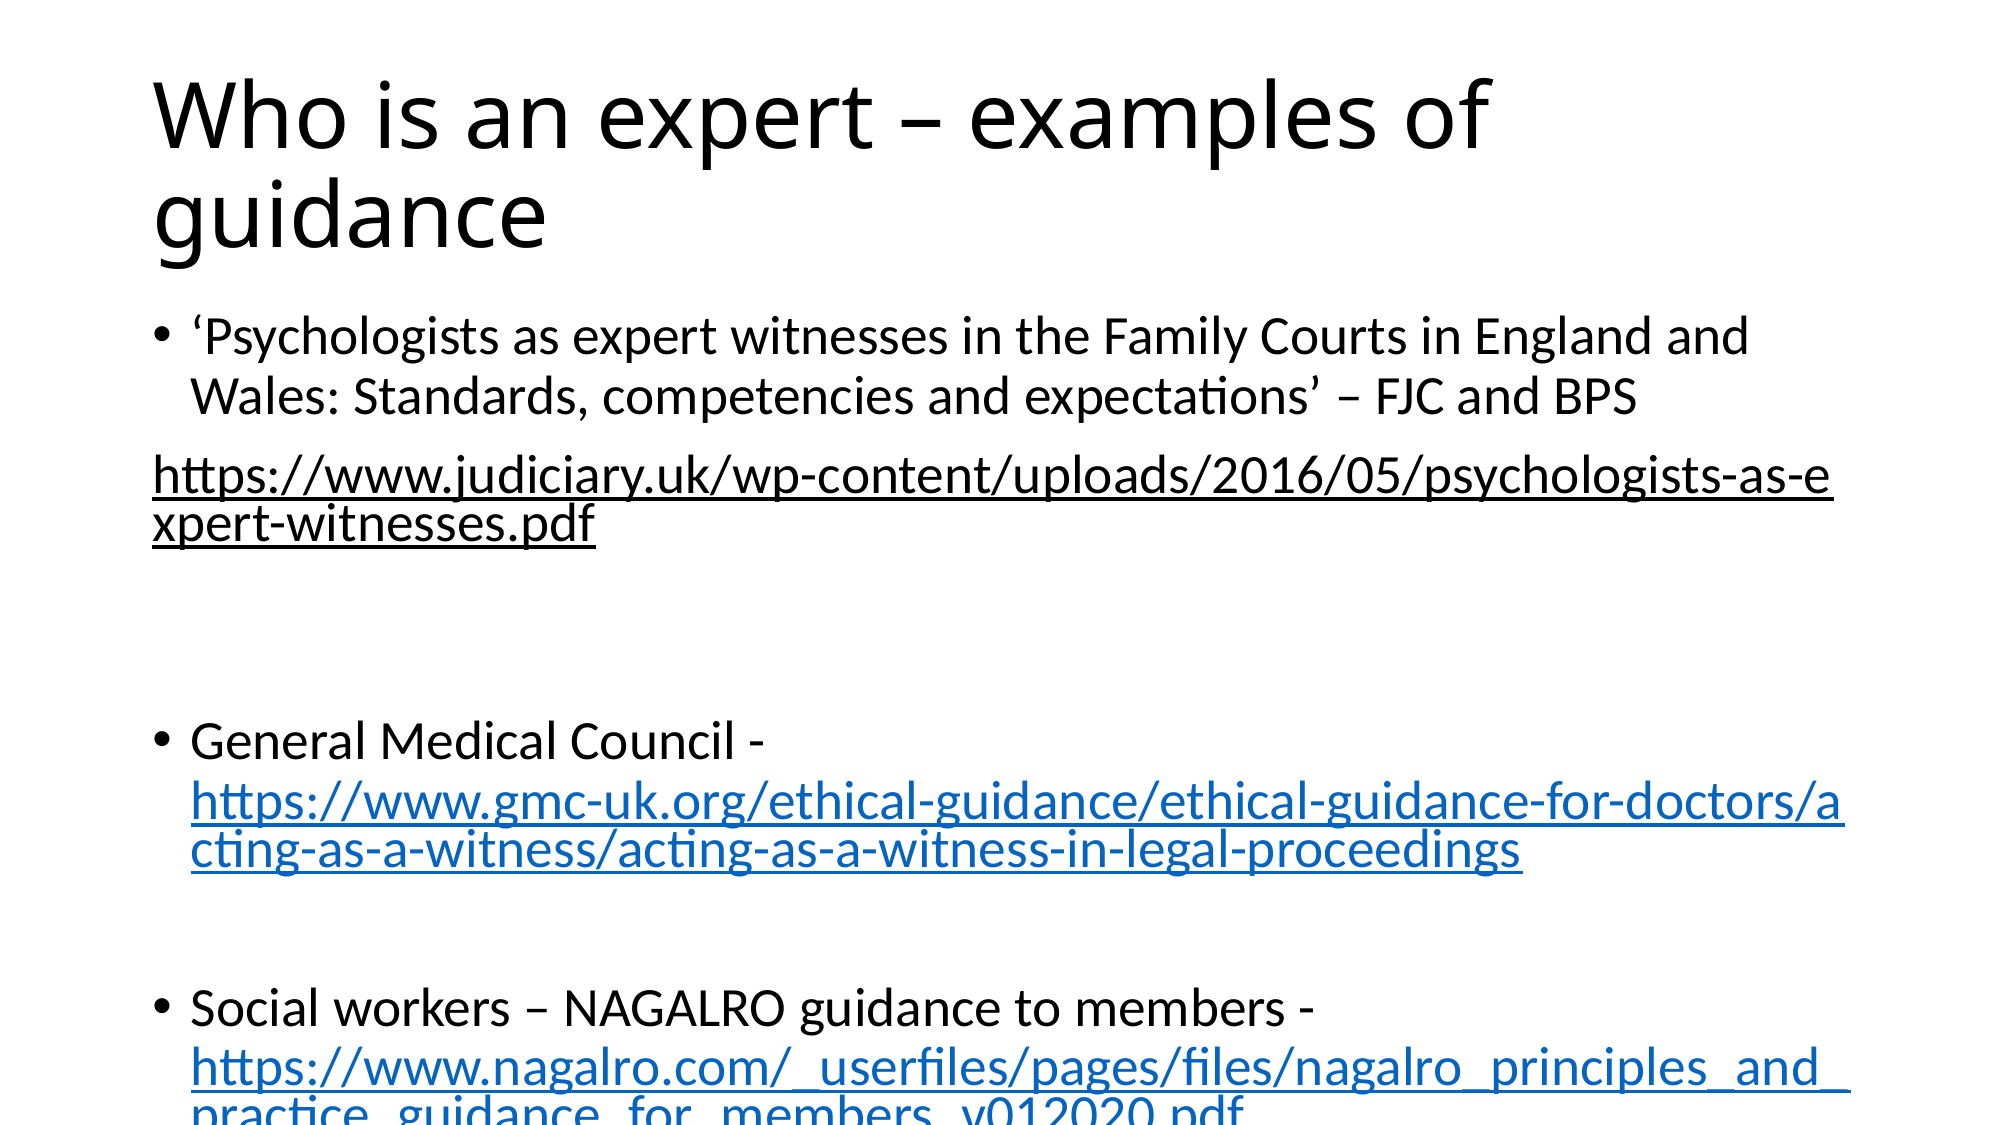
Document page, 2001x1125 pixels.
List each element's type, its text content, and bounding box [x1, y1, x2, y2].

title Who is an expert – examples of guidance [137, 59, 1863, 278]
list ‘Psychologists as expert witnesses in the Family Courts in England and Wales: Standards, competencies and expectations’ – FJC and BPS https://www.judiciary.uk/wp-content/uploads/2016/05/psychologists-as-expert-witnesses.pdf General Medical Council - https://www.gmc-uk.org/ethical-guidance/ethical-guidance-for-doctors/acting-as-a-witness/acting-as-a-witness-in-legal-proceedings Social workers – NAGALRO guidance to members - https://www.nagalro.com/_userfiles/pages/files/nagalro_principles_and_practice_guidance_for_members_v012020.pdf [137, 299, 1863, 1014]
